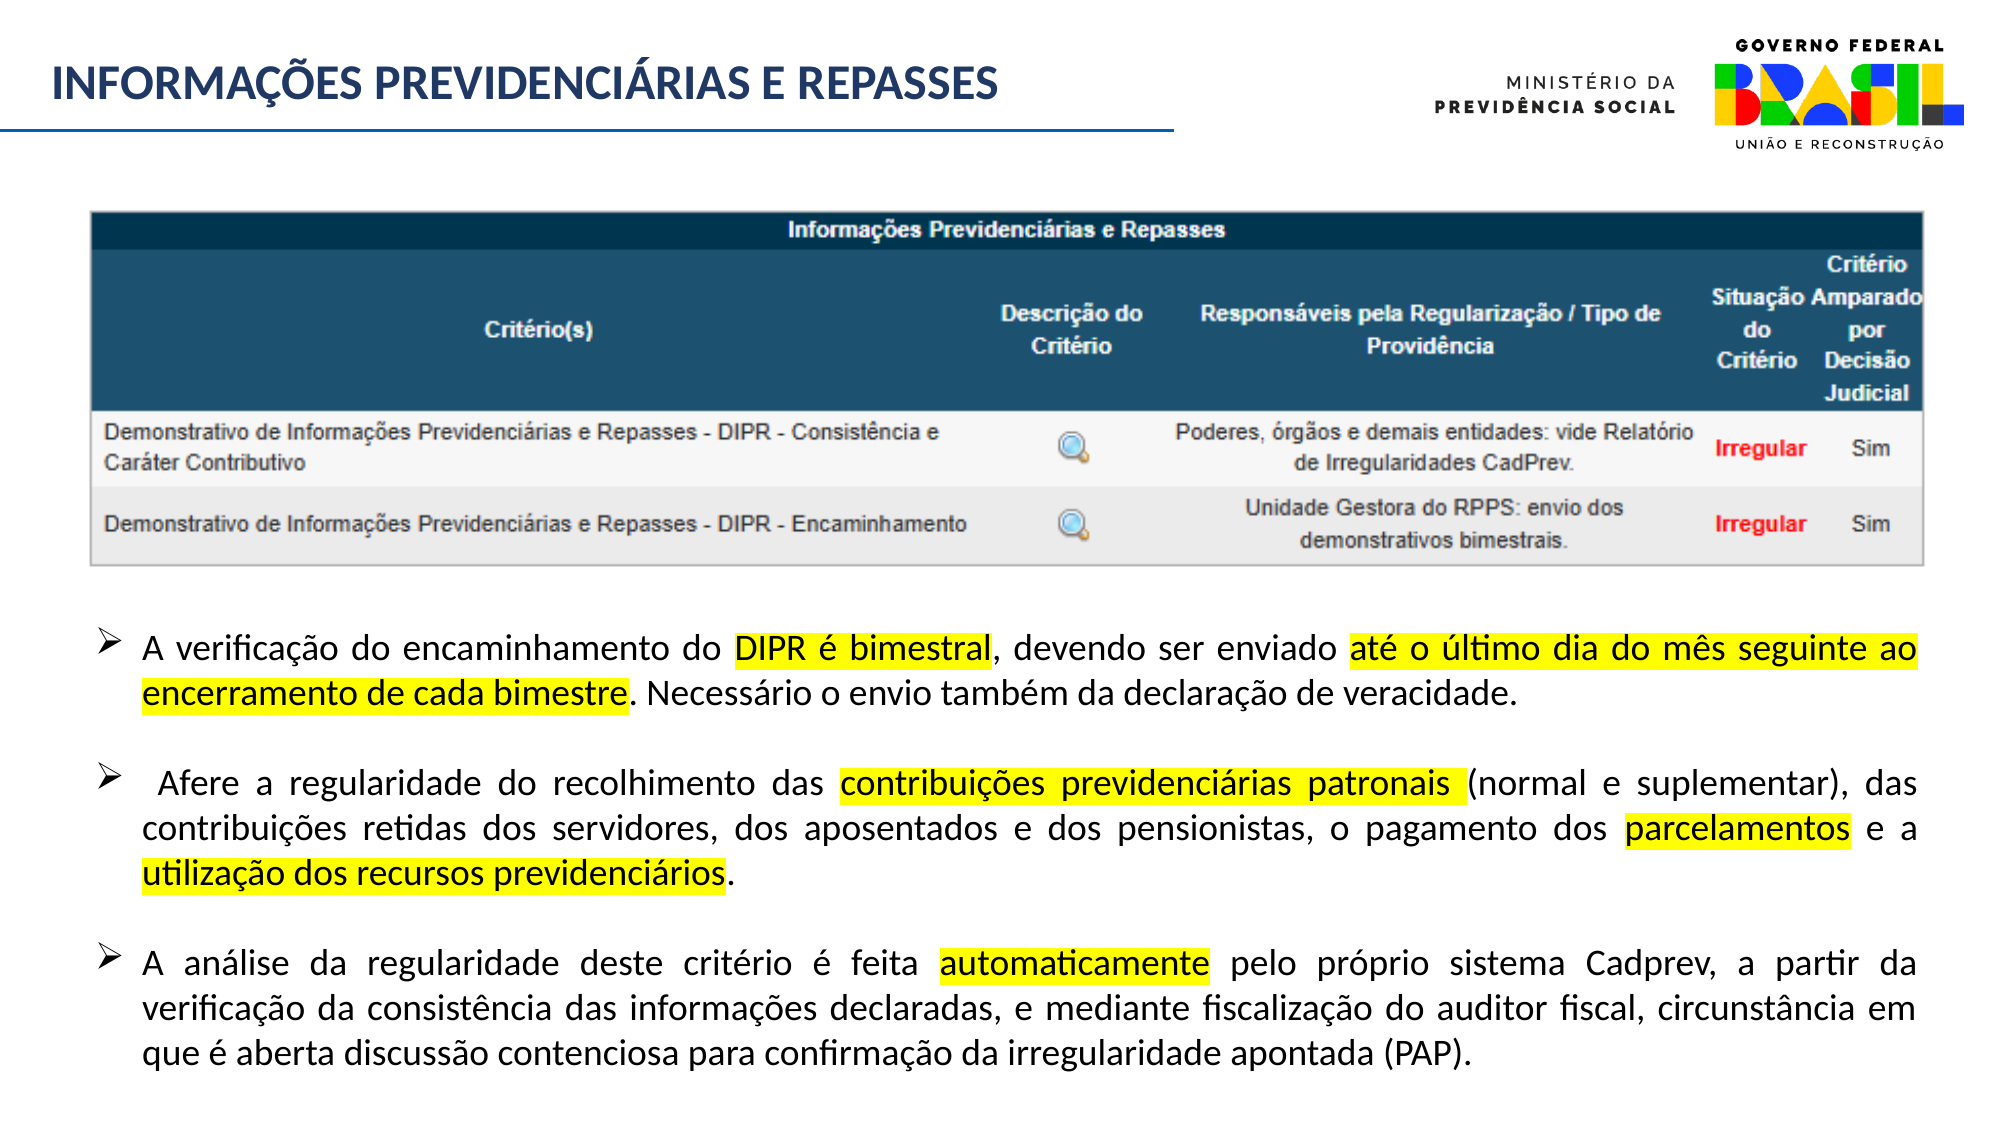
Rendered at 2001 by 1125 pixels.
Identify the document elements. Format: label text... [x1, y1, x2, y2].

picture [1434, 39, 1964, 151]
text_box A verificação do encaminhamento do DIPR é bimestral, devendo ser enviado até o último dia do mês seguinte ao encerramento de cada bimestre. Necessário o envio também da declaração de veracidade. Afere a regularidade do recolhimento das contribuições previdenciárias patronais (normal e suplementar), das contribuições retidas dos servidores, dos aposentados e dos pensionistas, o pagamento dos parcelamentos e a utilização dos recursos previdenciários. A análise da regularidade deste critério é feita automaticamente pelo próprio sistema Cadprev, a partir da verificação da consistência das informações declaradas, e mediante fiscalização do auditor fiscal, circunstância em que é aberta discussão contenciosa para confirmação da irregularidade apontada (PAP). [80, 615, 1933, 1081]
picture [80, 201, 1933, 575]
text_box Informações Previdenciárias e Repasses [36, 19, 1261, 131]
